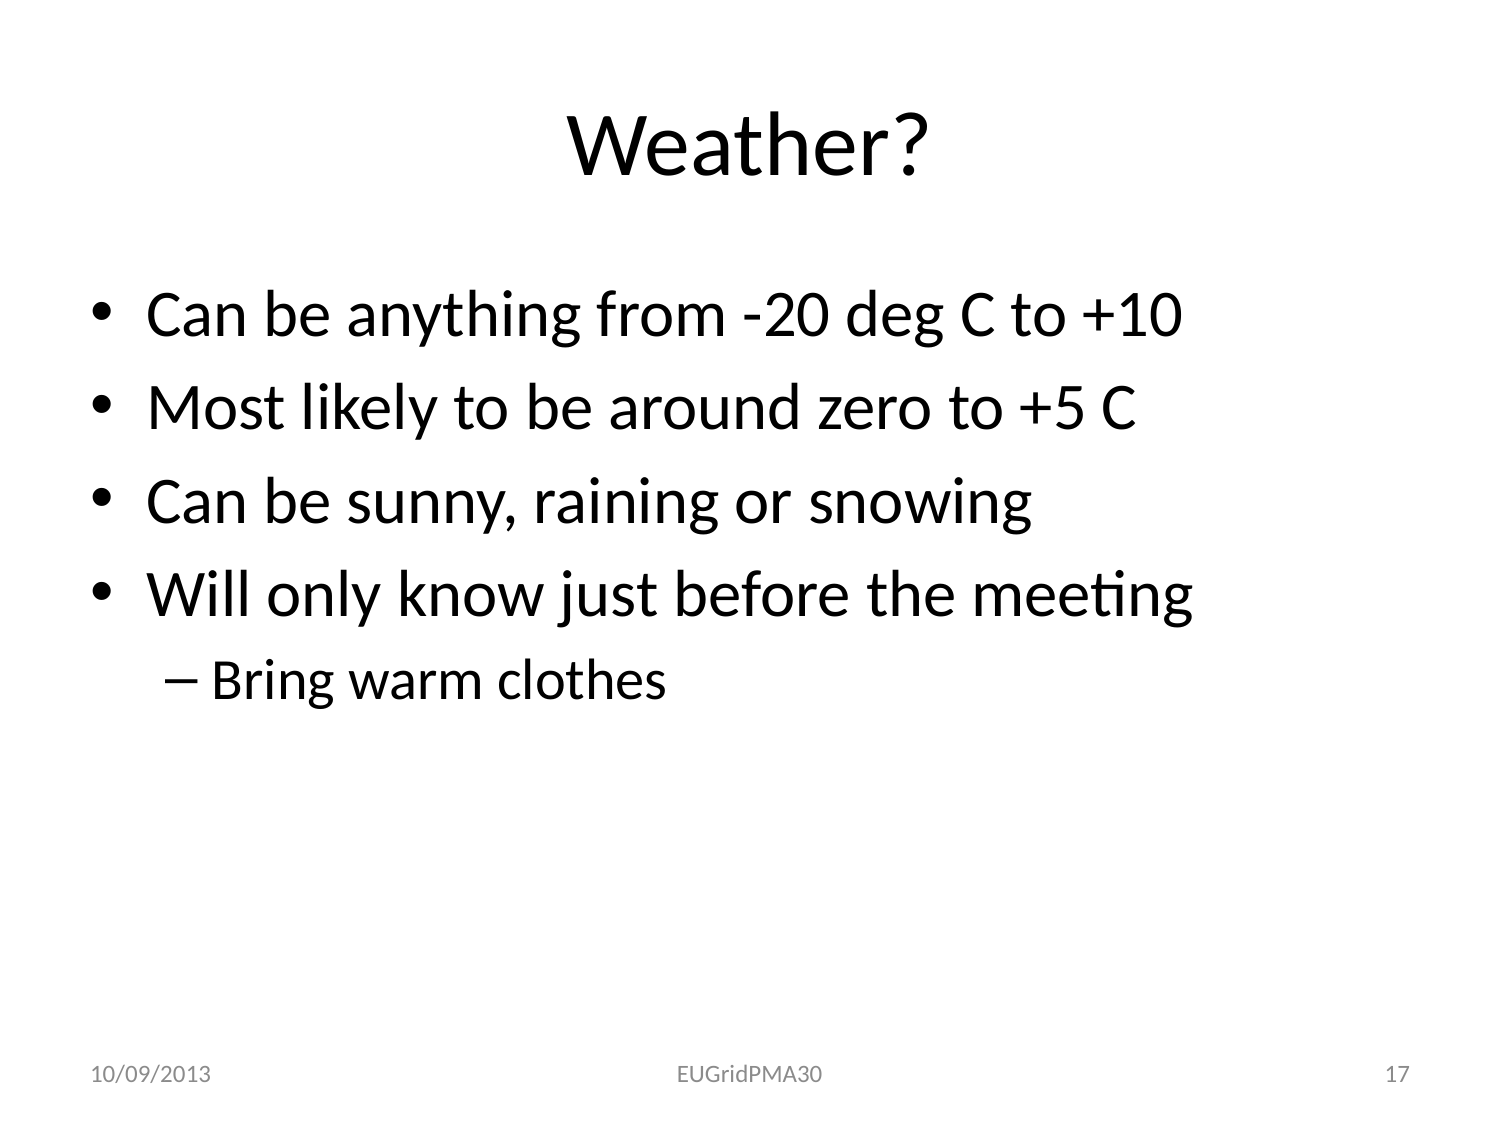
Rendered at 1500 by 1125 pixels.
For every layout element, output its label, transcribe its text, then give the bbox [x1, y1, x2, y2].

title Weather? [75, 45, 1425, 233]
footer EUGridPMA30 [512, 1042, 988, 1103]
slide_number 17 [1074, 1042, 1425, 1103]
list Can be anything from -20 deg C to +10 Most likely to be around zero to +5 C Can be sunny, raining or snowing Will only know just before the meeting Bring warm clothes [75, 262, 1425, 1005]
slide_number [75, 1042, 425, 1103]
